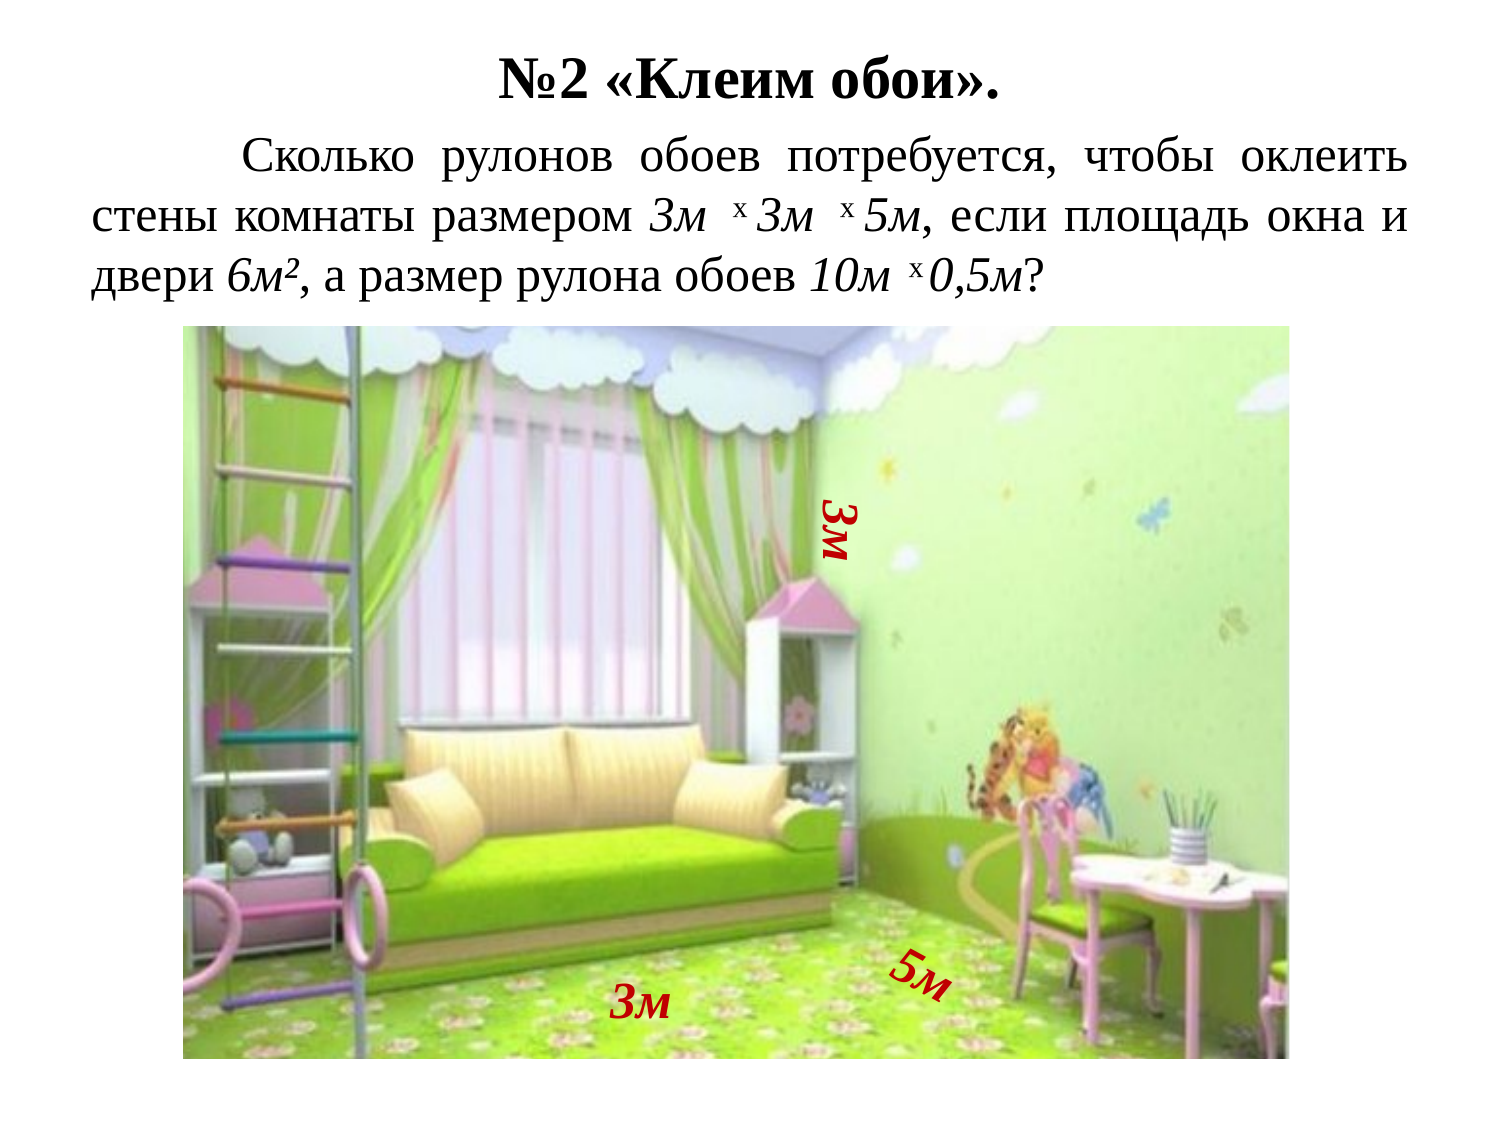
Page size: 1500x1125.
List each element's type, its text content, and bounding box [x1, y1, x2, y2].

text_box №2 «Клеим обои». [0, 30, 1500, 119]
text_box Сколько рулонов обоев потребуется, чтобы оклеить стены комнаты размером 3м ͯ 3м ͯ 5м, если площадь окна и двери 6м², а размер рулона обоев 10м ͯ 0,5м? [76, 119, 1424, 309]
picture [182, 325, 1290, 1059]
